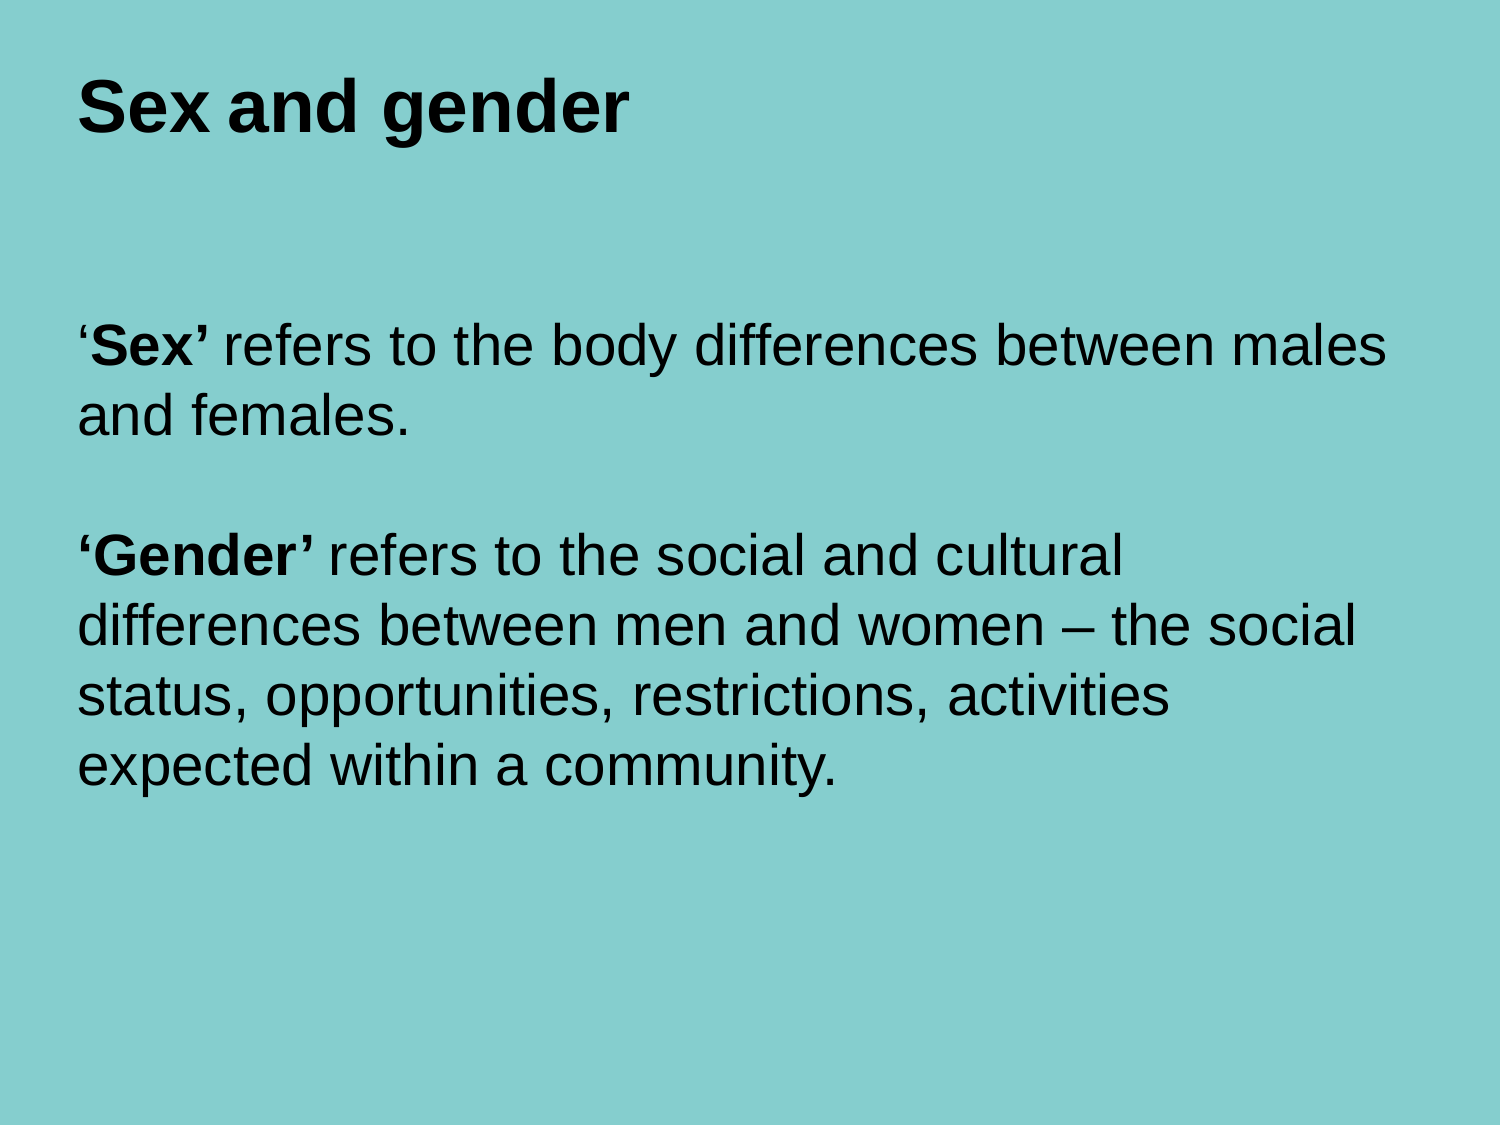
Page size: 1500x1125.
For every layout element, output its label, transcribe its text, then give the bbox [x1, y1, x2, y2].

title Sex and gender ‘Sex’ refers to the body differences between males and females. ‘Gender’ refers to the social and cultural differences between men and women – the social status, opportunities, restrictions, activities expected within a community. [62, 50, 1425, 250]
